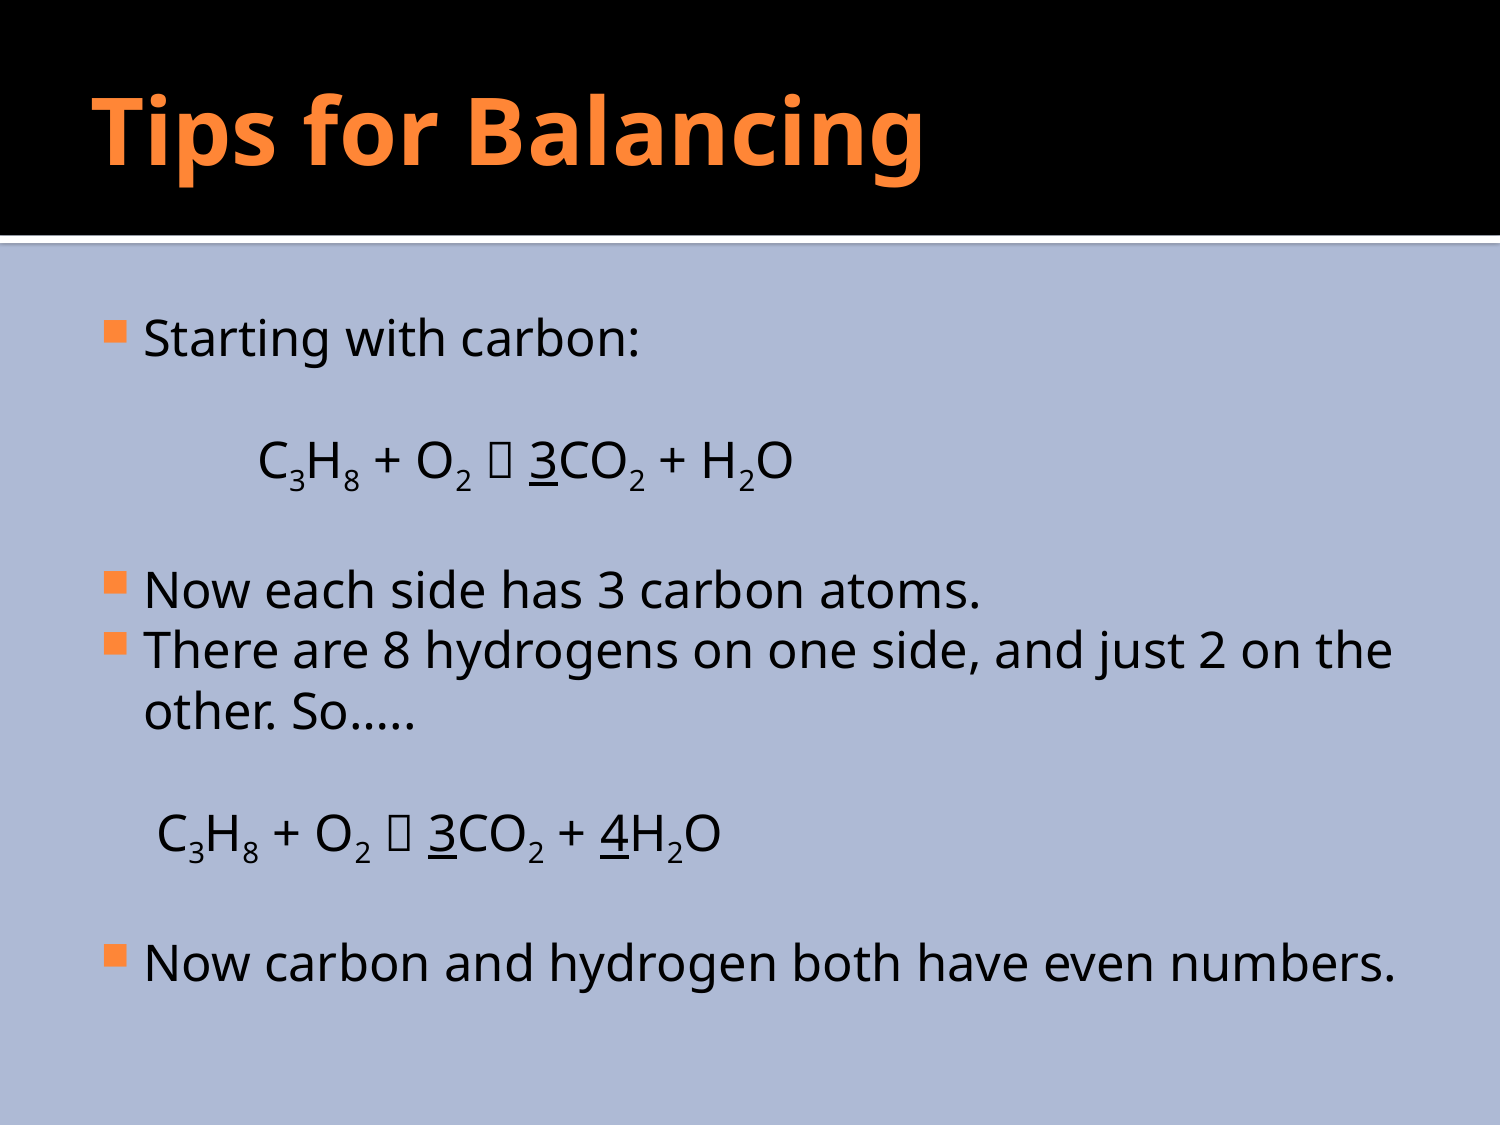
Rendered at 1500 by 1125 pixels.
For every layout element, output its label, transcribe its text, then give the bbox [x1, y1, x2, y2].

title Tips for Balancing [75, 25, 1425, 231]
list Starting with carbon: C3H8 + O2  3CO2 + H2O Now each side has 3 carbon atoms. There are 8 hydrogens on one side, and just 2 on the other. So….. C3H8 + O2  3CO2 + 4H2O Now carbon and hydrogen both have even numbers. [75, 291, 1425, 1050]
